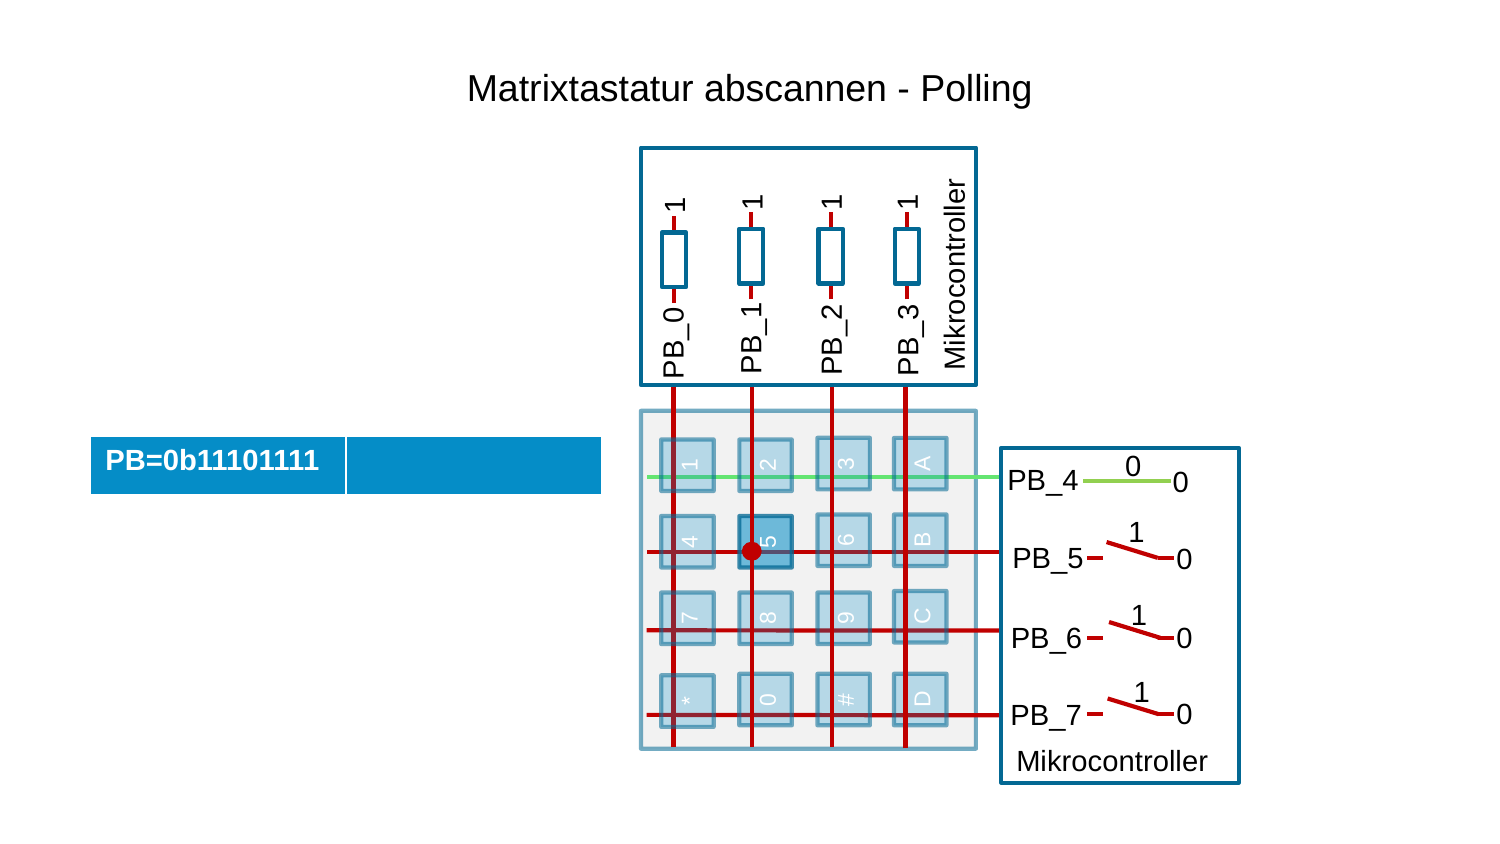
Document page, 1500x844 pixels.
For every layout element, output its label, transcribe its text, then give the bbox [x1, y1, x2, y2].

title Matrixtastatur abscannen - Polling [50, 55, 1449, 125]
table_header [347, 437, 601, 494]
table_header PB=0b11101111 [91, 437, 345, 494]
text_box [640, 147, 1239, 786]
